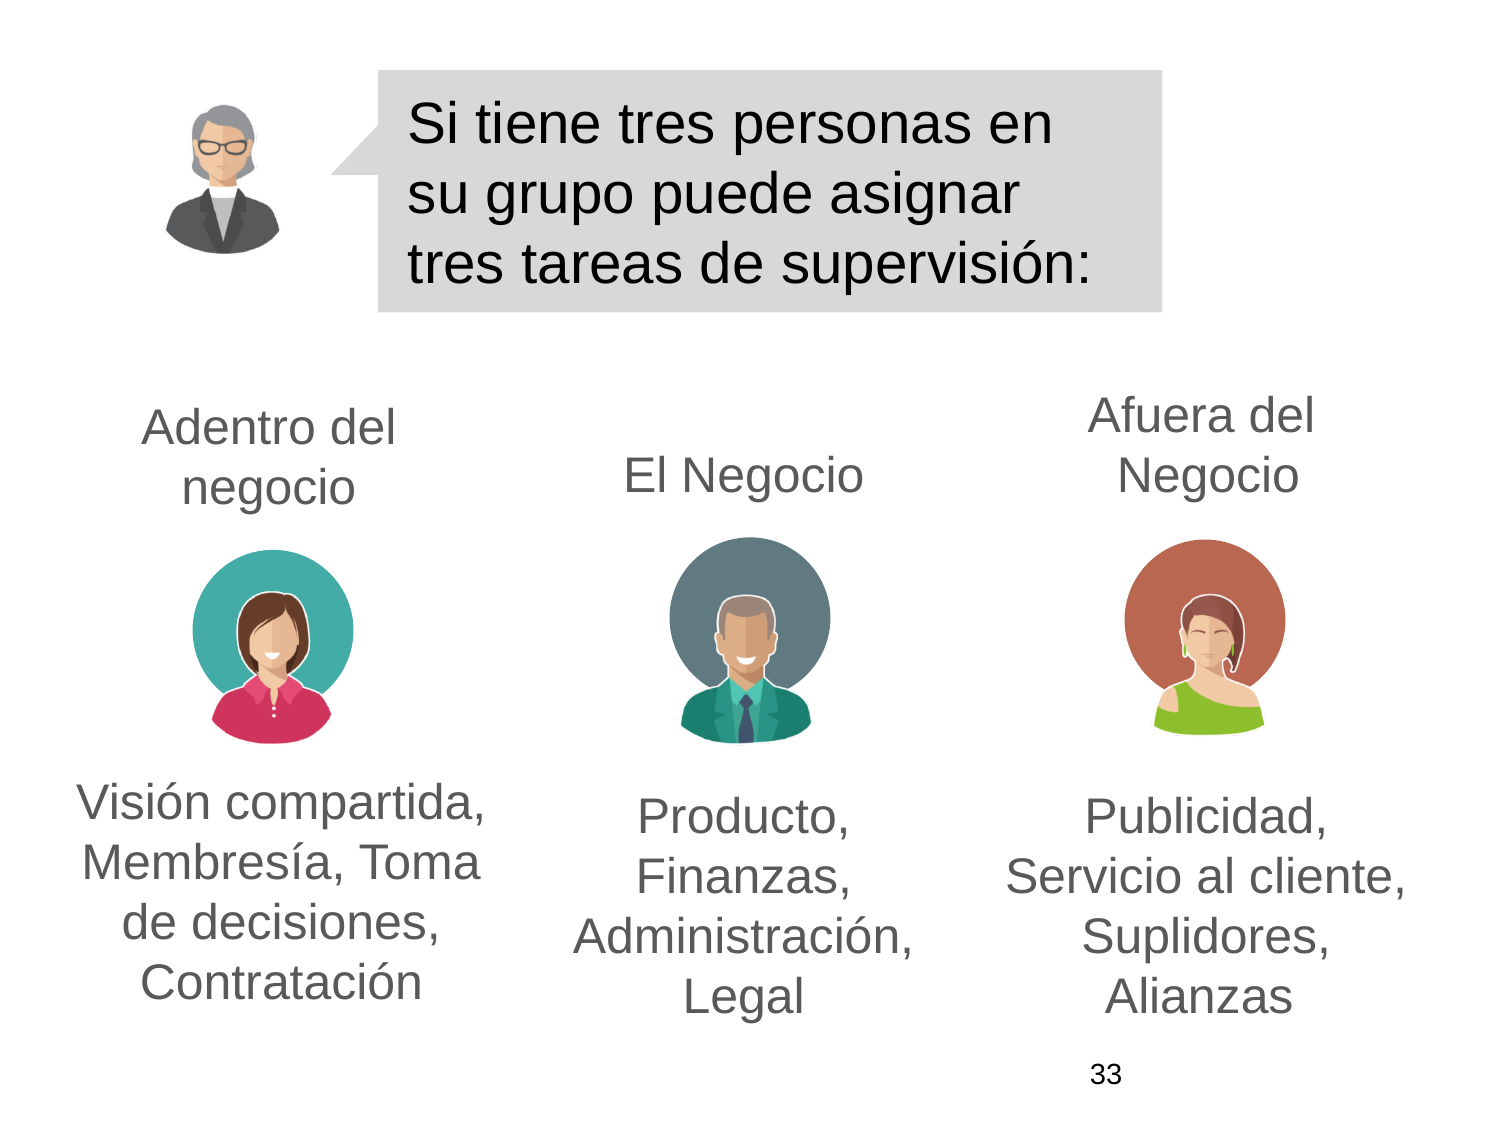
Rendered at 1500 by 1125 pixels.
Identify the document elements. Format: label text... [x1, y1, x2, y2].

picture [144, 91, 301, 263]
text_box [330, 69, 1163, 313]
text_box Publicidad, Servicio al cliente, Suplidores, Alianzas [975, 776, 1438, 1034]
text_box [512, 374, 975, 699]
slide_number ‹#› [1074, 1042, 1425, 1103]
picture [195, 585, 351, 757]
text_box Visión compartida, Membresía, Toma de decisiones, Contratación [50, 762, 513, 1020]
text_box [976, 374, 1440, 701]
picture [673, 582, 829, 755]
picture [1130, 577, 1286, 749]
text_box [37, 387, 501, 711]
text_box Producto, Finanzas, Administración, Legal [512, 776, 975, 1034]
